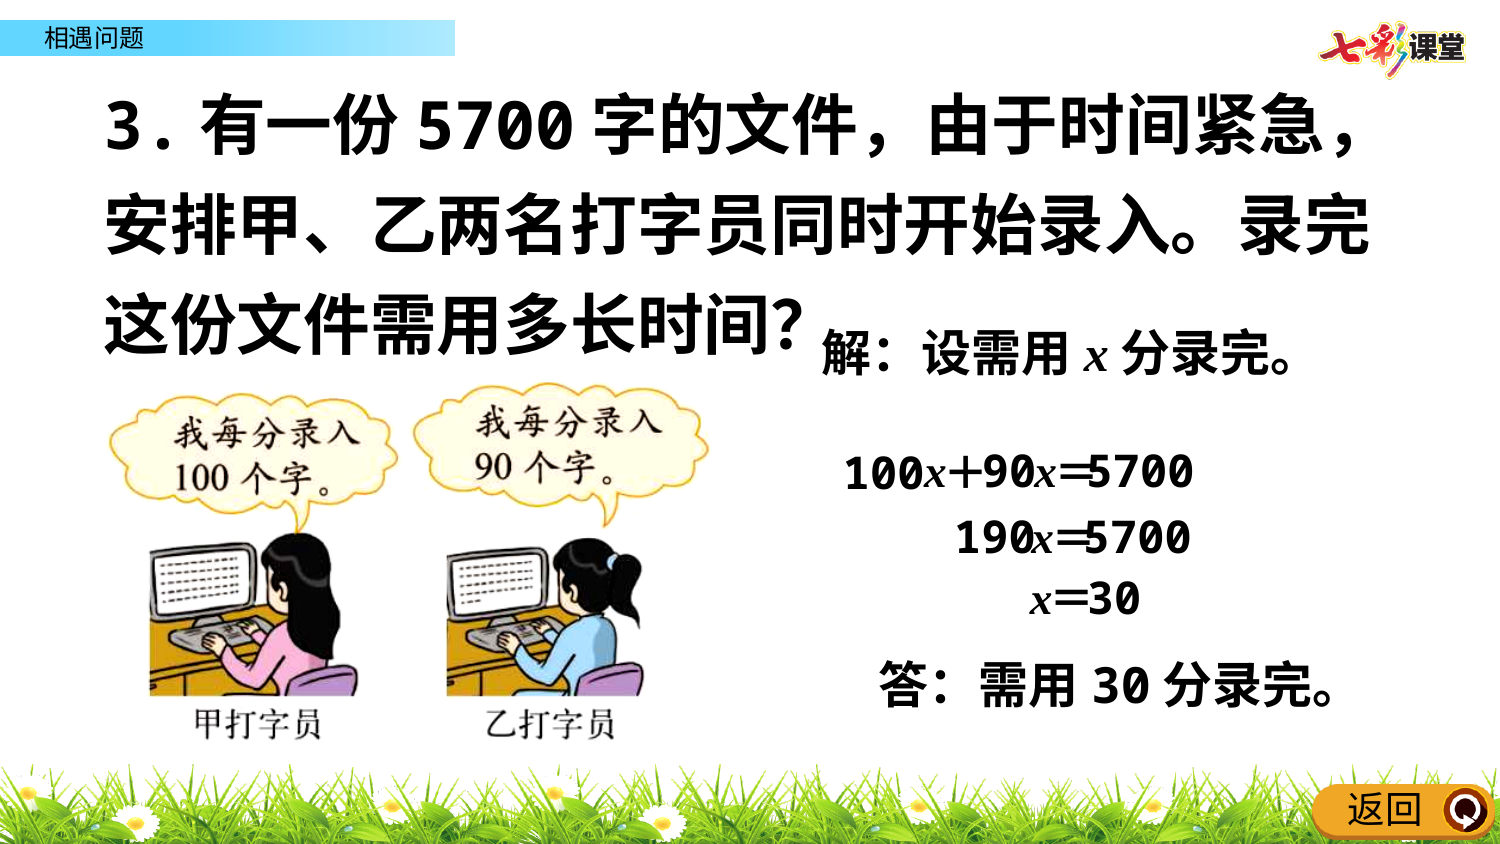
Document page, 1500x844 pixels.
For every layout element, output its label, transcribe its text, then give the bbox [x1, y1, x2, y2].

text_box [1020, 567, 1138, 626]
picture [0, 764, 1500, 844]
text_box 答：需用30分录完。 [829, 646, 1420, 721]
picture [100, 361, 715, 749]
text_box 3.有一份5700字的文件，由于时间紧急，安排甲、乙两名打字员同时开始录入。录完这份文件需用多长时间？ [88, 55, 1424, 371]
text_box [958, 507, 1185, 566]
picture [1316, 20, 1468, 80]
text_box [848, 440, 1187, 499]
text_box 解：设需用x分录完。 [772, 299, 1493, 389]
